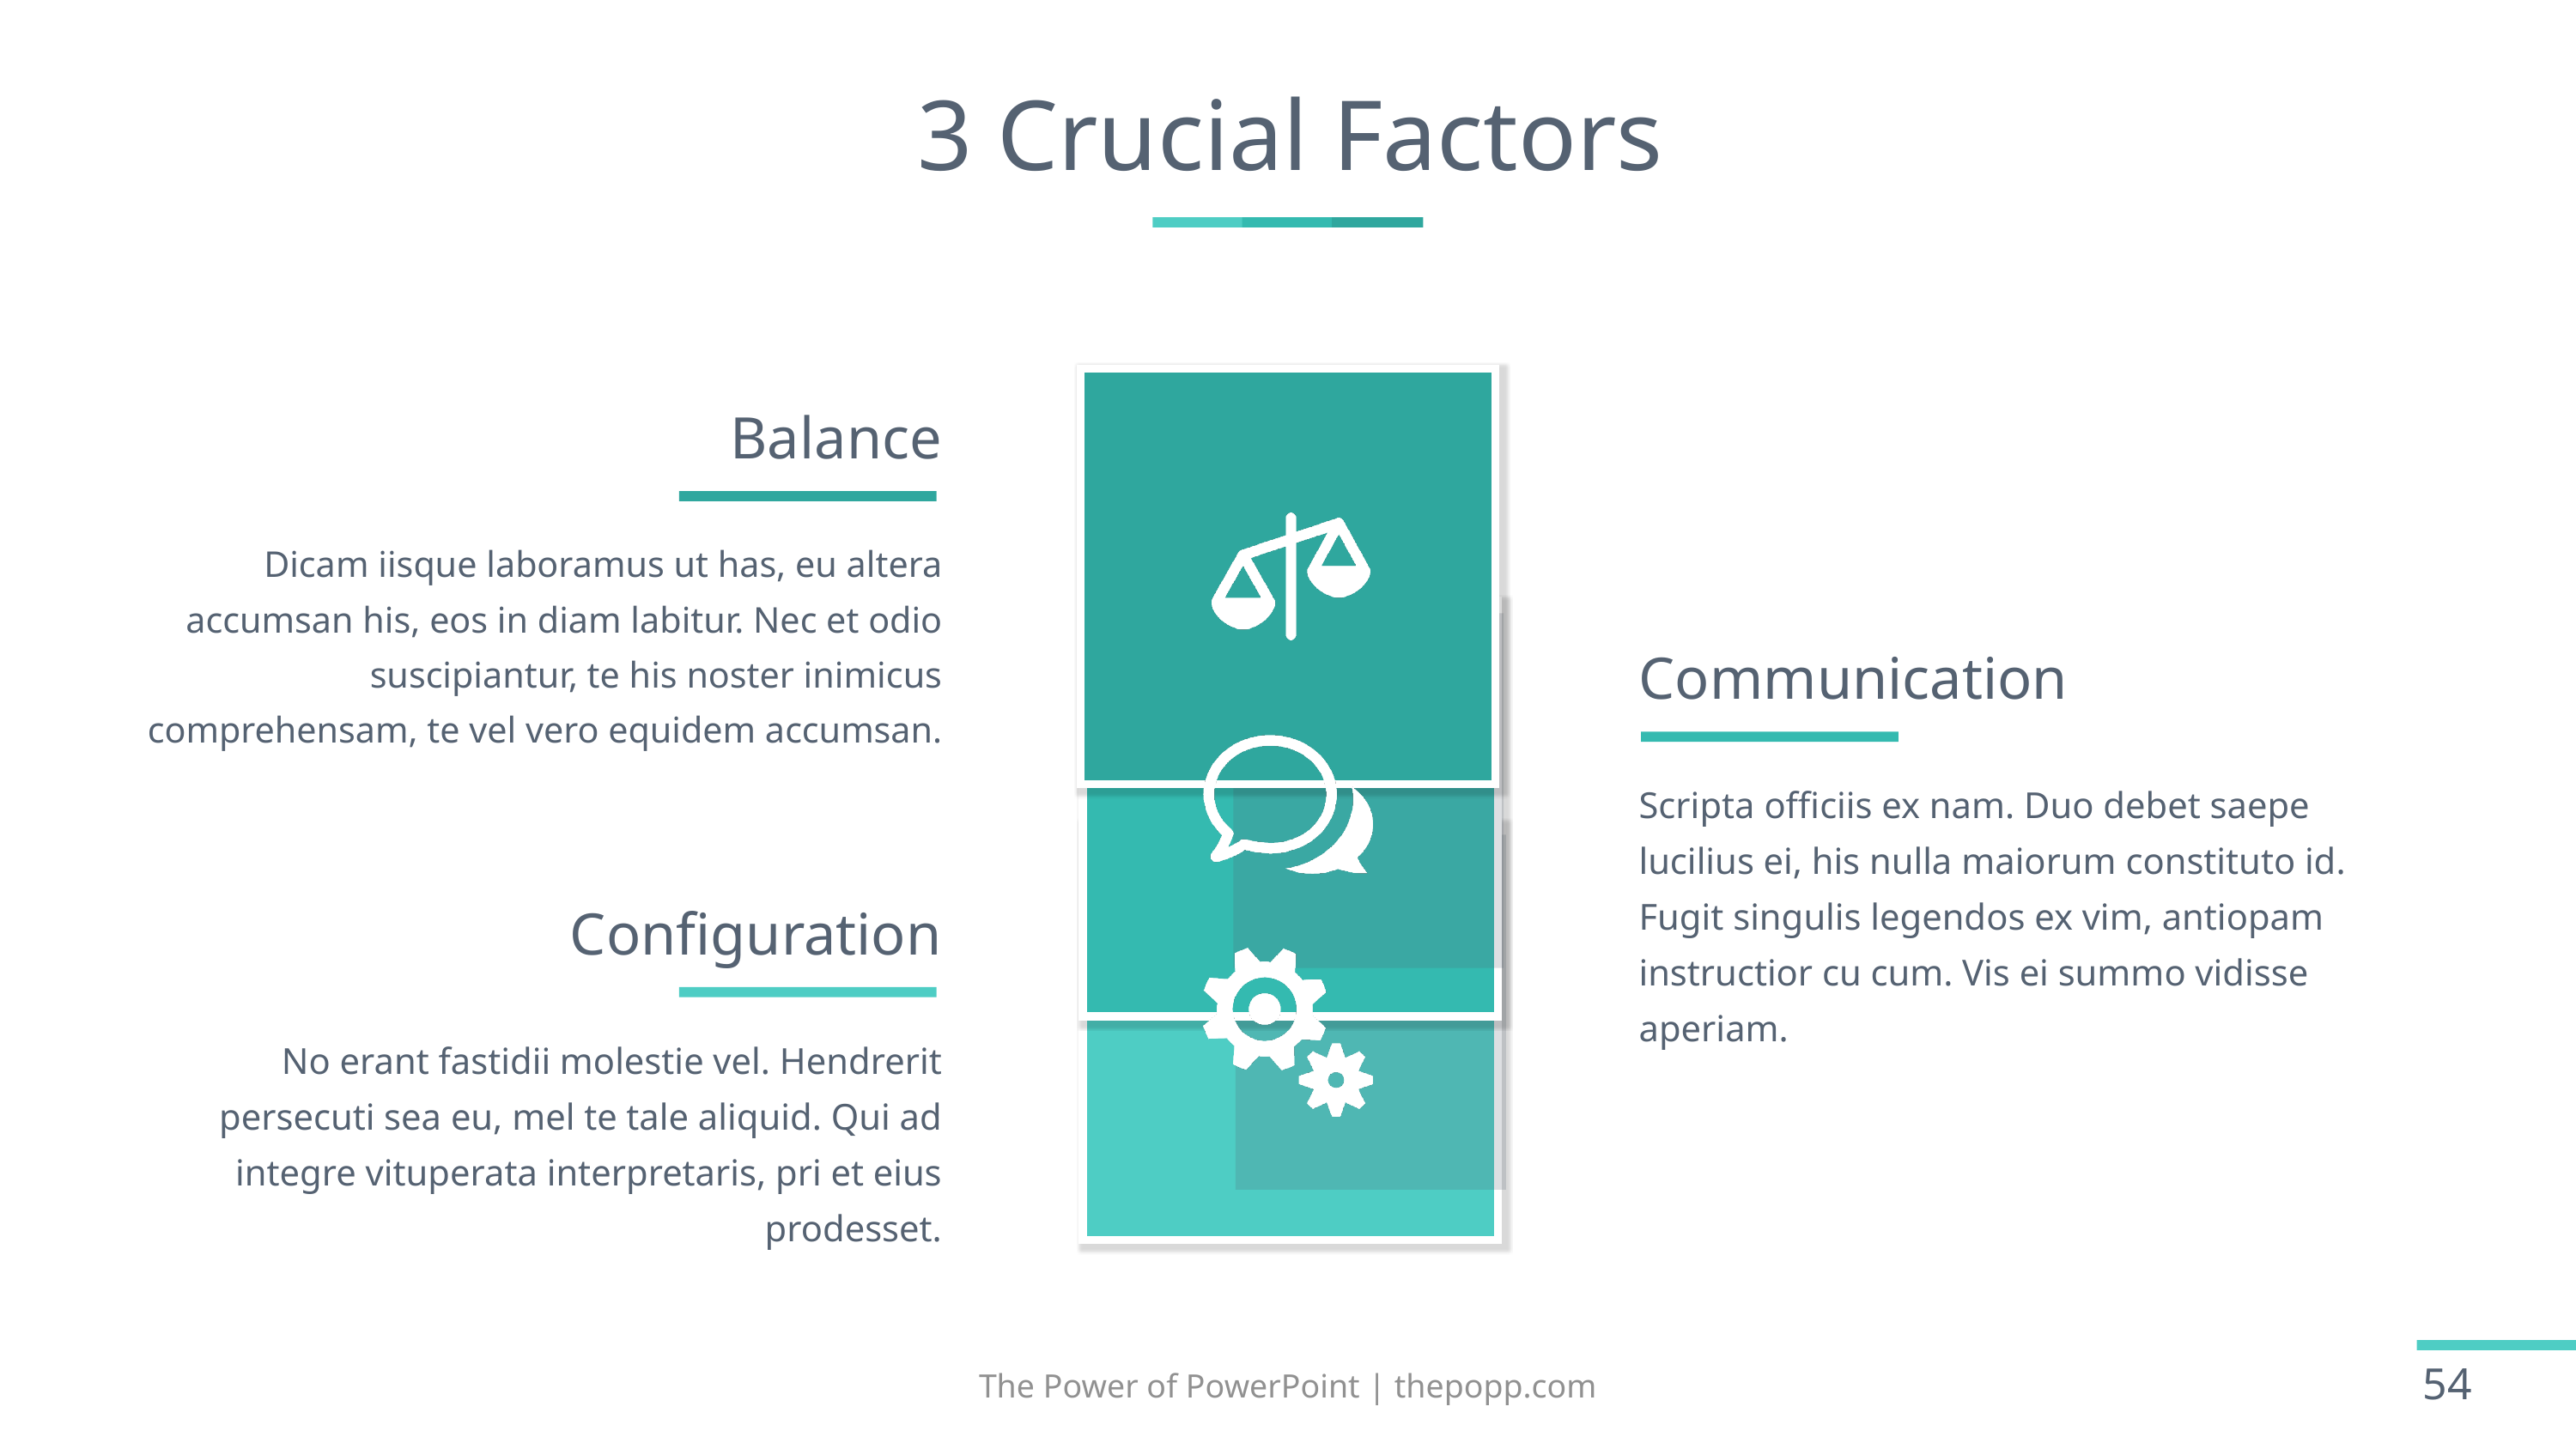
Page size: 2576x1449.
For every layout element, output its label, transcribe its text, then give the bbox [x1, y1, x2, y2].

list No erant fastidii molestie vel. Hendrerit persecuti sea eu, mel te tale aliquid. Qui ad integre vituperata interpretaris, pri et eius prodesset. [134, 1018, 956, 1272]
picture [1203, 948, 1373, 1118]
slide_number 54 [2409, 1351, 2576, 1421]
list Dicam iisque laboramus ut has, eu altera accumsan his, eos in diam labitur. Nec et odio suscipiantur, te his noster inimicus comprehensam, te vel vero equidem accumsan. [134, 523, 956, 777]
picture [1200, 491, 1370, 661]
footer The Power of PowerPoint | thepopp.com [853, 1349, 1723, 1427]
list Balance [134, 383, 956, 489]
picture [1203, 724, 1373, 894]
title 3 Crucial Factors [69, 49, 2512, 230]
list Configuration [134, 879, 956, 985]
list Scripta officiis ex nam. Duo debet saepe lucilius ei, his nulla maiorum constituto id. Fugit singulis legendos ex vim, antiopam instructior cu cum. Vis ei summo vidisse aperiam. [1625, 763, 2447, 1017]
list Communication [1625, 623, 2447, 730]
